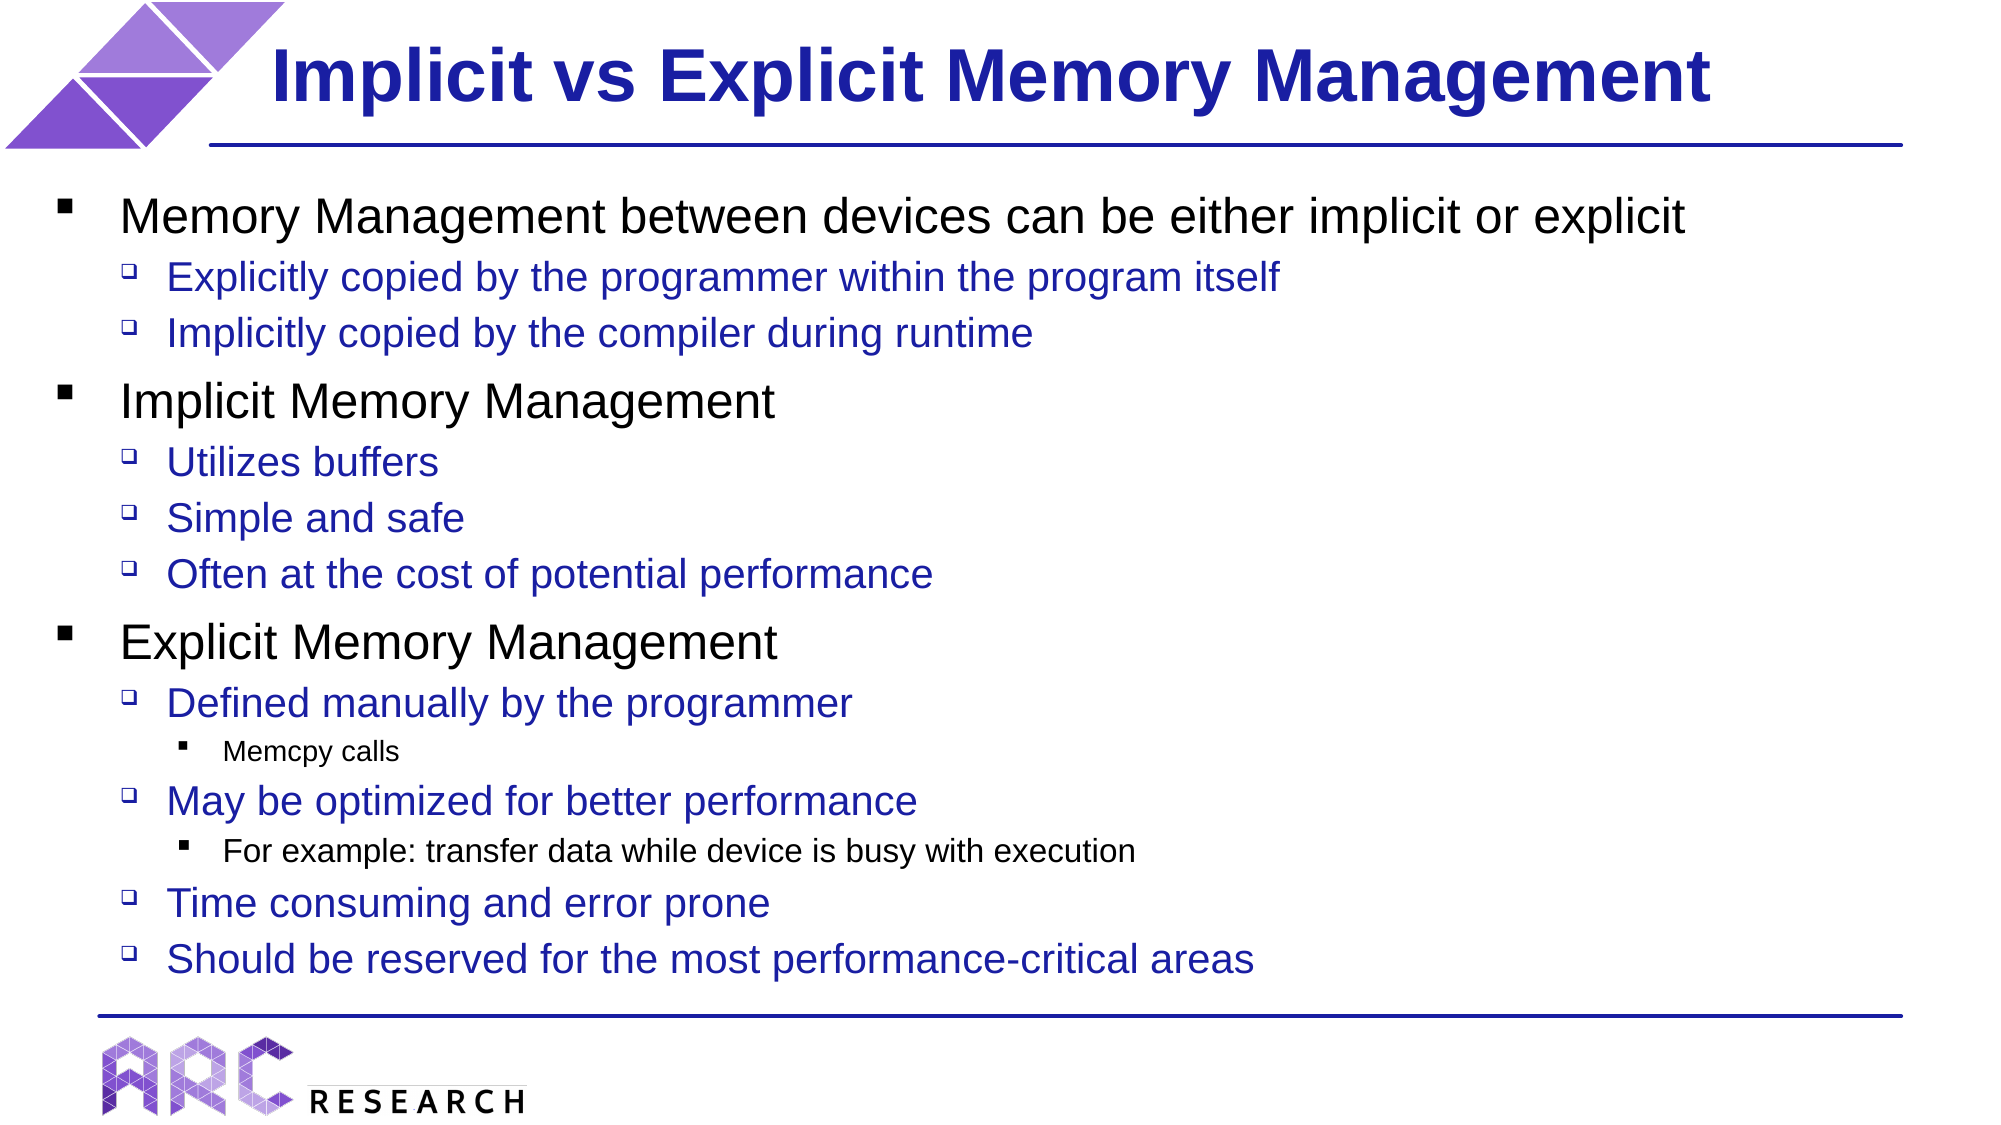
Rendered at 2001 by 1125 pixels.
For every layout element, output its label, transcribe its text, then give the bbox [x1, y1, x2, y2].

picture [307, 1083, 527, 1116]
picture [99, 1036, 296, 1119]
list Memory Management between devices can be either implicit or explicit Explicitly copied by the programmer within the program itself Implicitly copied by the compiler during runtime Implicit Memory Management Utilizes buffers Simple and safe Often at the cost of potential performance Explicit Memory Management Defined manually by the programmer Memcpy calls May be optimized for better performance For example: transfer data while device is busy with execution Time consuming and error prone Should be reserved for the most performance-critical areas [43, 182, 1958, 1017]
title Implicit vs Explicit Memory Management [249, 0, 1796, 143]
